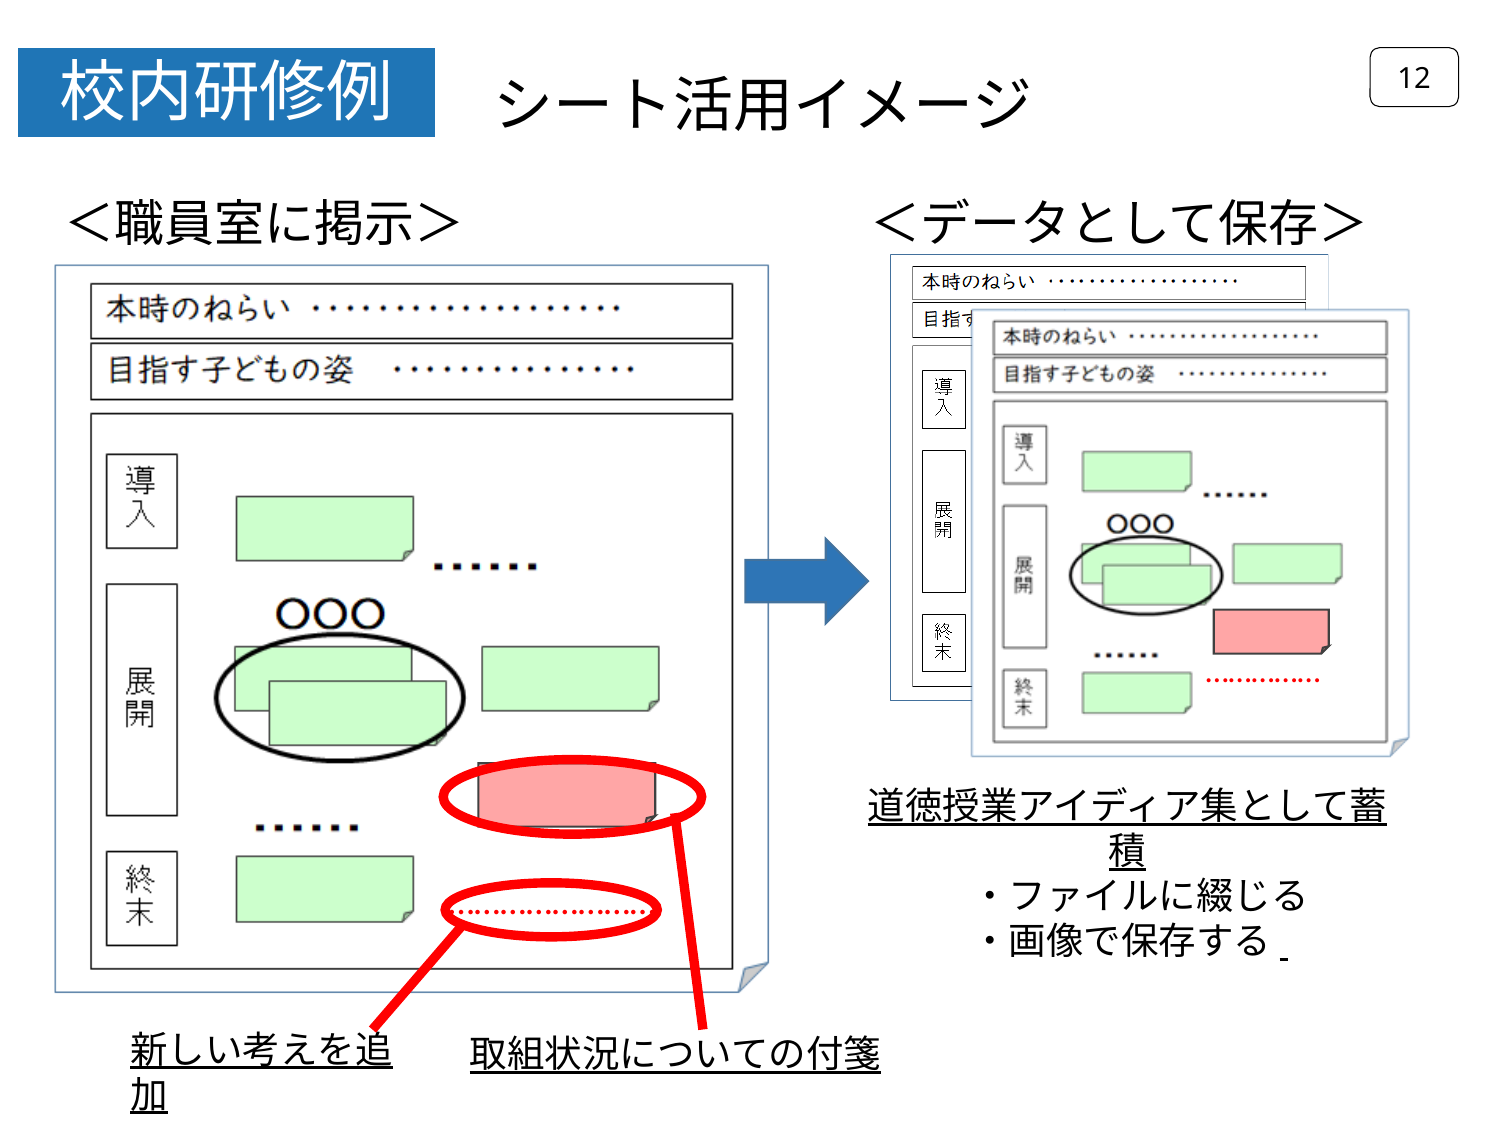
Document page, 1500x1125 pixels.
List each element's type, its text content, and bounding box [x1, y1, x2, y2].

text_box ＜データとして保存＞ [855, 184, 1479, 260]
picture [53, 263, 771, 1020]
title シート活用イメージ [478, 47, 1134, 167]
text_box 校内研修例 [18, 48, 435, 137]
picture [889, 253, 1412, 776]
text_box 12 [1368, 46, 1460, 108]
text_box 道徳授業アイディア集として蓄積 ・ファイルに綴じる ・画像で保存する [843, 775, 1412, 970]
text_box ＜職員室に掲示＞ [49, 184, 774, 260]
text_box 取組状況についての付箋 [454, 1023, 904, 1083]
text_box [771, 536, 870, 626]
text_box 新しい考えを追加 [115, 1020, 444, 1124]
